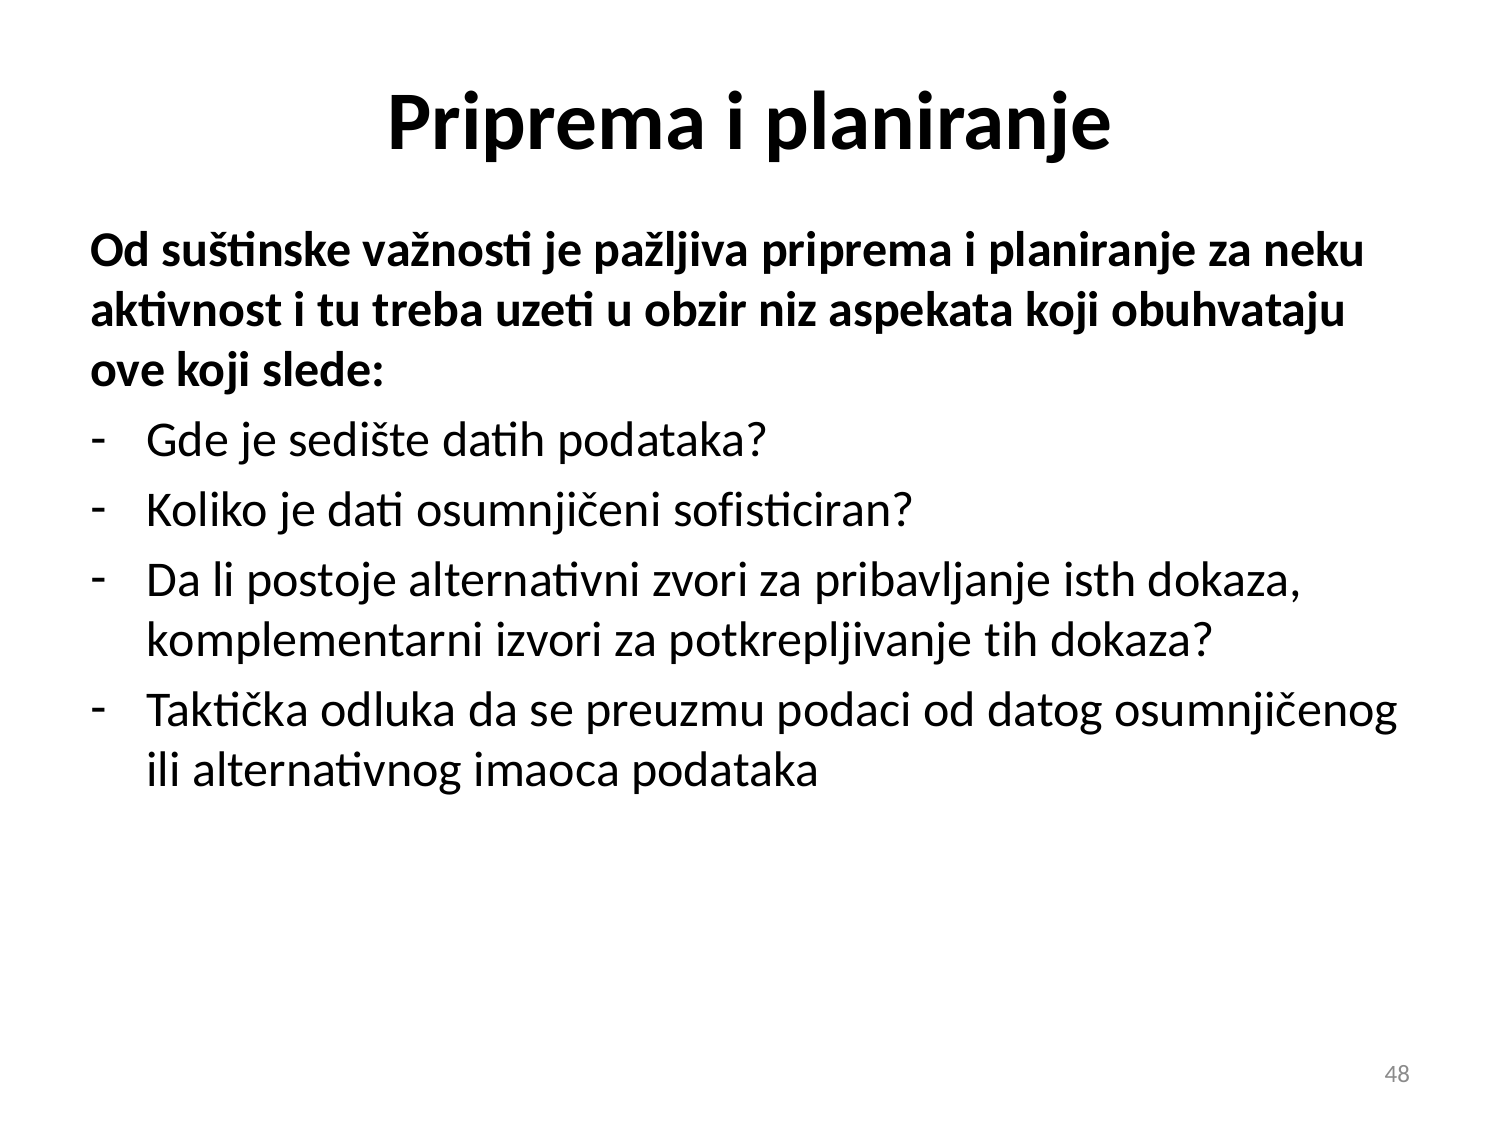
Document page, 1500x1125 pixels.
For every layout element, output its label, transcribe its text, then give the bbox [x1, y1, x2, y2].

slide_number 48 [1074, 1065, 1425, 1103]
title Priprema i planiranje [74, 44, 1426, 189]
list Od suštinske važnosti je pažljiva priprema i planiranje za neku aktivnost i tu treba uzeti u obzir niz aspekata koji obuhvataju ove koji slede: Gde je sedište datih podataka? Koliko je dati osumnjičeni sofisticiran? Da li postoje alternativni zvori za pribavljanje isth dokaza, komplementarni izvori za potkrepljivanje tih dokaza? Taktička odluka da se preuzmu podaci od datog osumnjičenog ili alternativnog imaoca podataka [74, 209, 1426, 1065]
